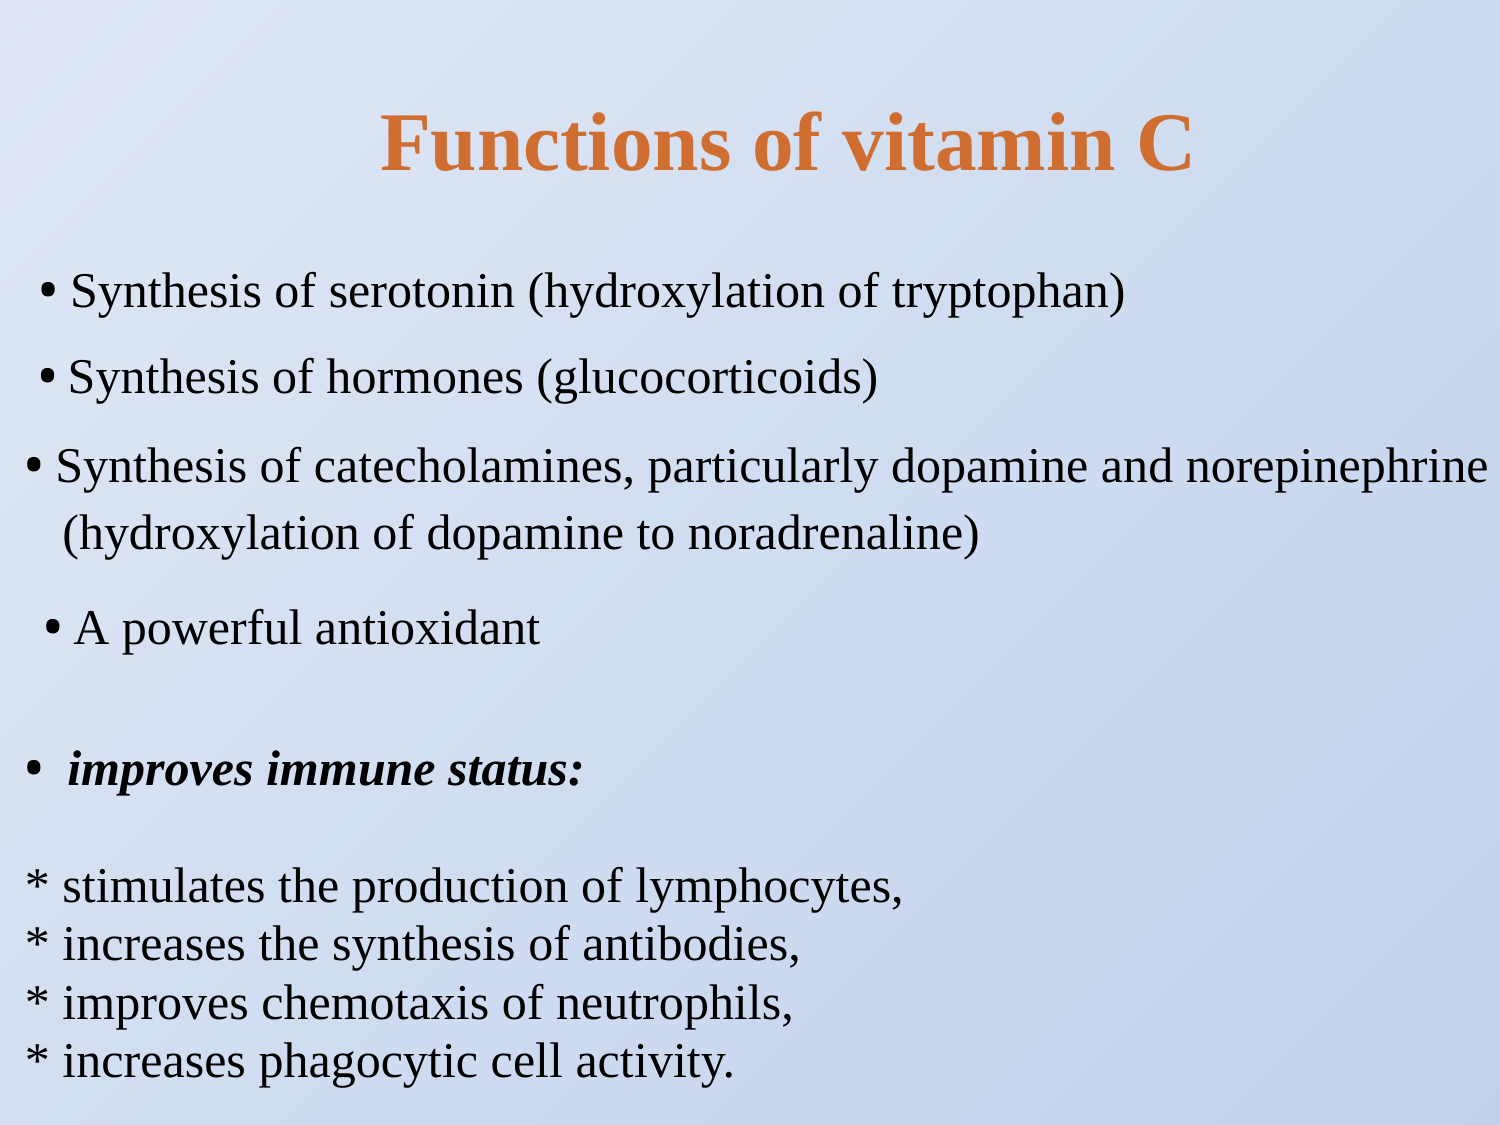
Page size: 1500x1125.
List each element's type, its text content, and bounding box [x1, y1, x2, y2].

text_box • Synthesis of serotonin (hydroxylation of tryptophan) [39, 249, 1127, 385]
text_box • Synthesis of catecholamines, particularly dopamine and norepinephrine (hydroxylation of dopamine to noradrenaline) [24, 424, 1500, 560]
text_box Functions of vitamin C [272, 81, 1198, 293]
text_box • A powerful antioxidant [44, 587, 541, 722]
text_box • improves immune status: * stimulates the production of lymphocytes, * increases the synthesis of antibodies, * improves chemotaxis of neutrophils, * increases phagocytic cell activity. [24, 737, 1408, 1088]
text_box • Synthesis of hormones (glucocorticoids) [38, 336, 880, 404]
